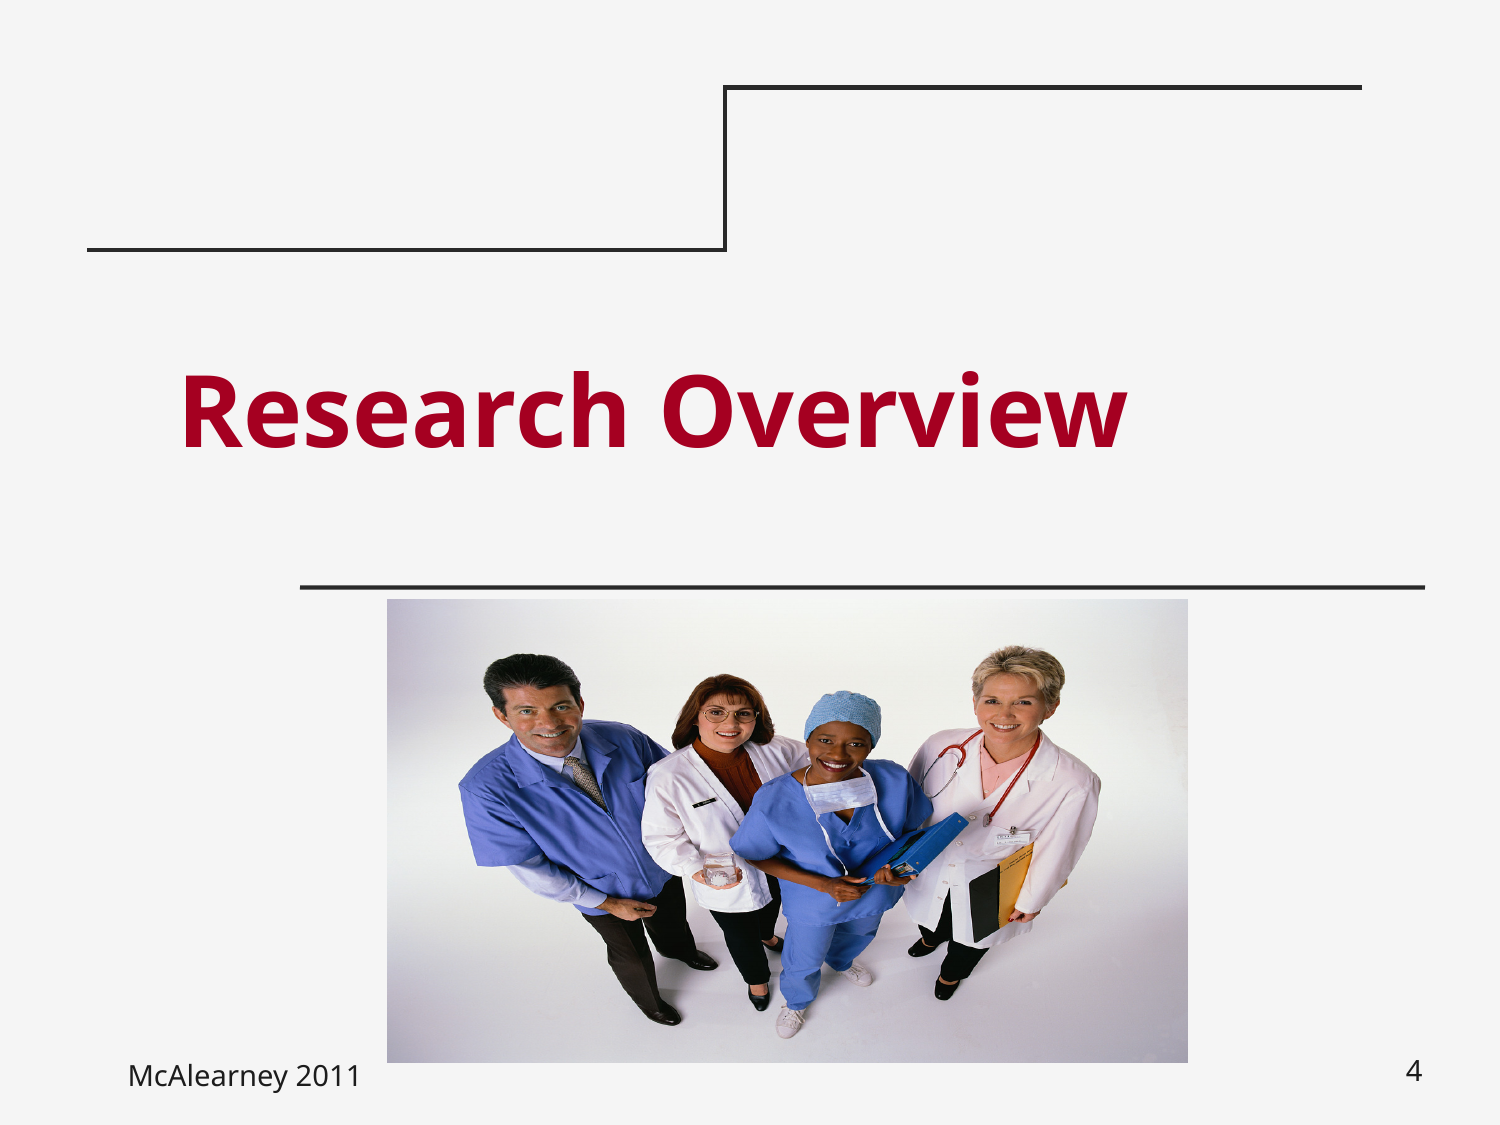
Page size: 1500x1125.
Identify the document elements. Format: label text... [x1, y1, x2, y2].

footer McAlearney 2011 [112, 1024, 1038, 1101]
title Research Overview [162, 287, 1438, 576]
slide_number 4 [1124, 1024, 1438, 1101]
picture [387, 599, 1188, 1063]
